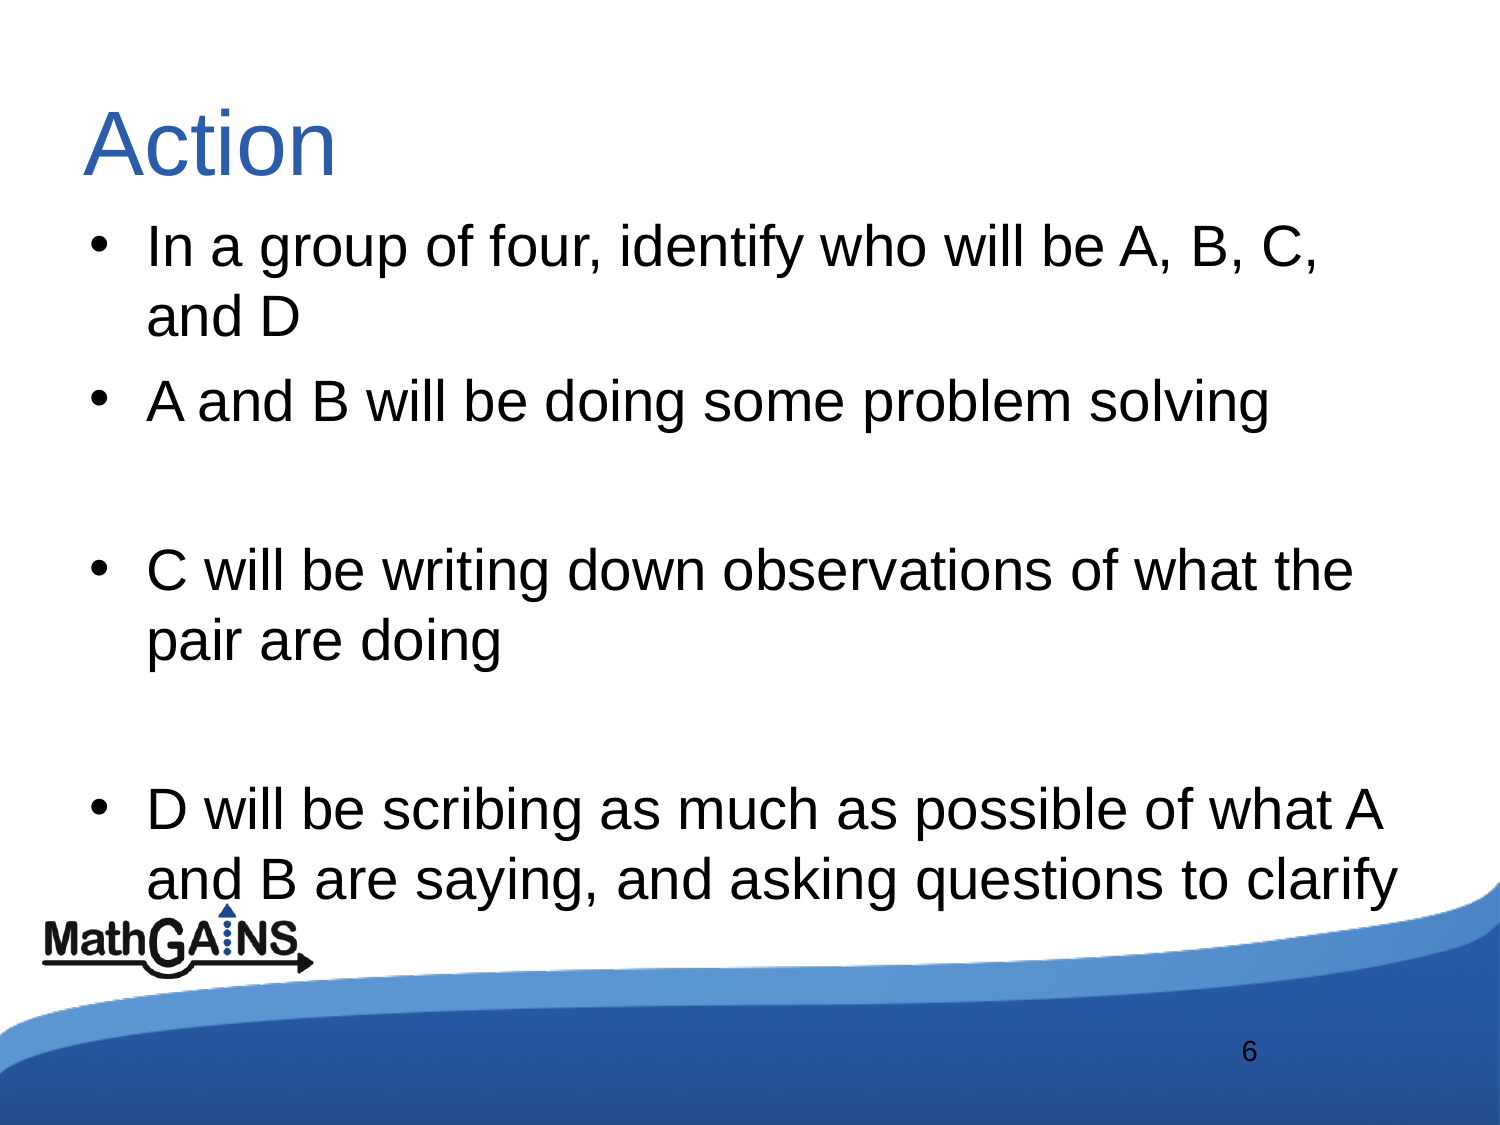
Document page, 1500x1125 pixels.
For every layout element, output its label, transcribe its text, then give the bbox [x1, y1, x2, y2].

list In a group of four, identify who will be A, B, C, and D A and B will be doing some problem solving C will be writing down observations of what the pair are doing D will be scribing as much as possible of what A and B are saying, and asking questions to clarify [74, 199, 1426, 889]
title Action [74, 14, 1426, 199]
slide_number 6 [1223, 1023, 1277, 1075]
picture [0, 878, 1500, 1125]
